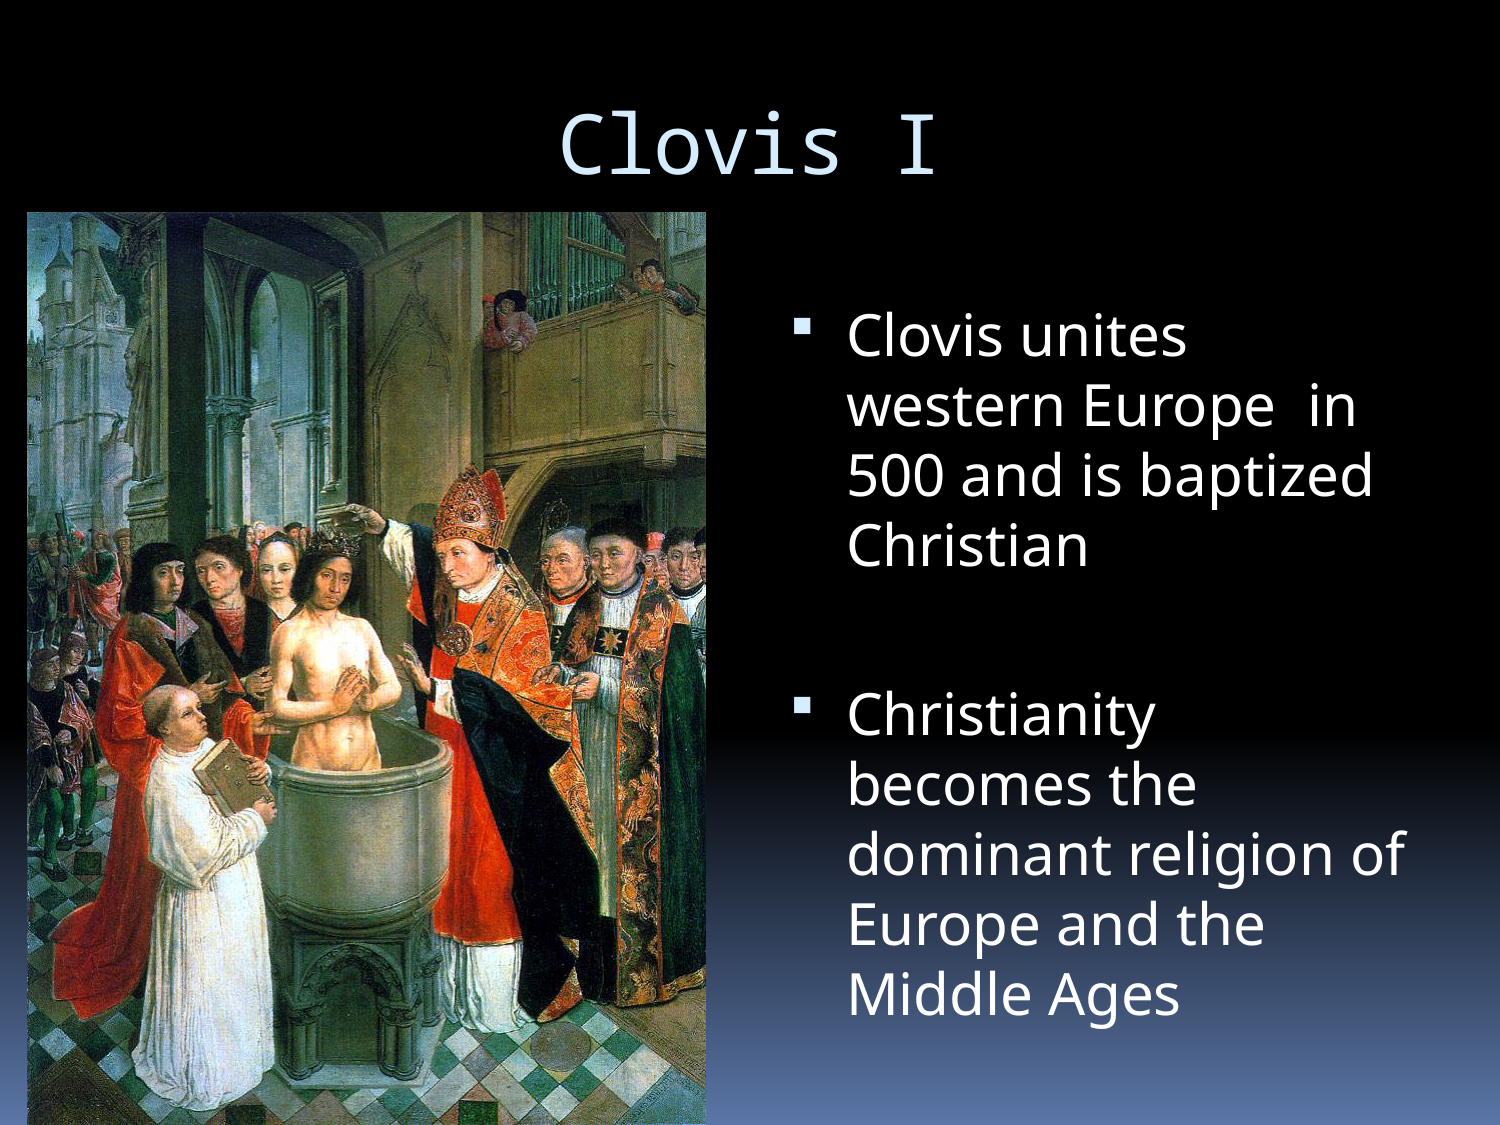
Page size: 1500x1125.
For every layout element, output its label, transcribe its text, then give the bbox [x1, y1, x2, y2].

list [27, 211, 706, 1125]
title Clovis I [75, 83, 1425, 234]
list Clovis unites western Europe in 500 and is baptized Christian Christianity becomes the dominant religion of Europe and the Middle Ages [763, 290, 1427, 1033]
